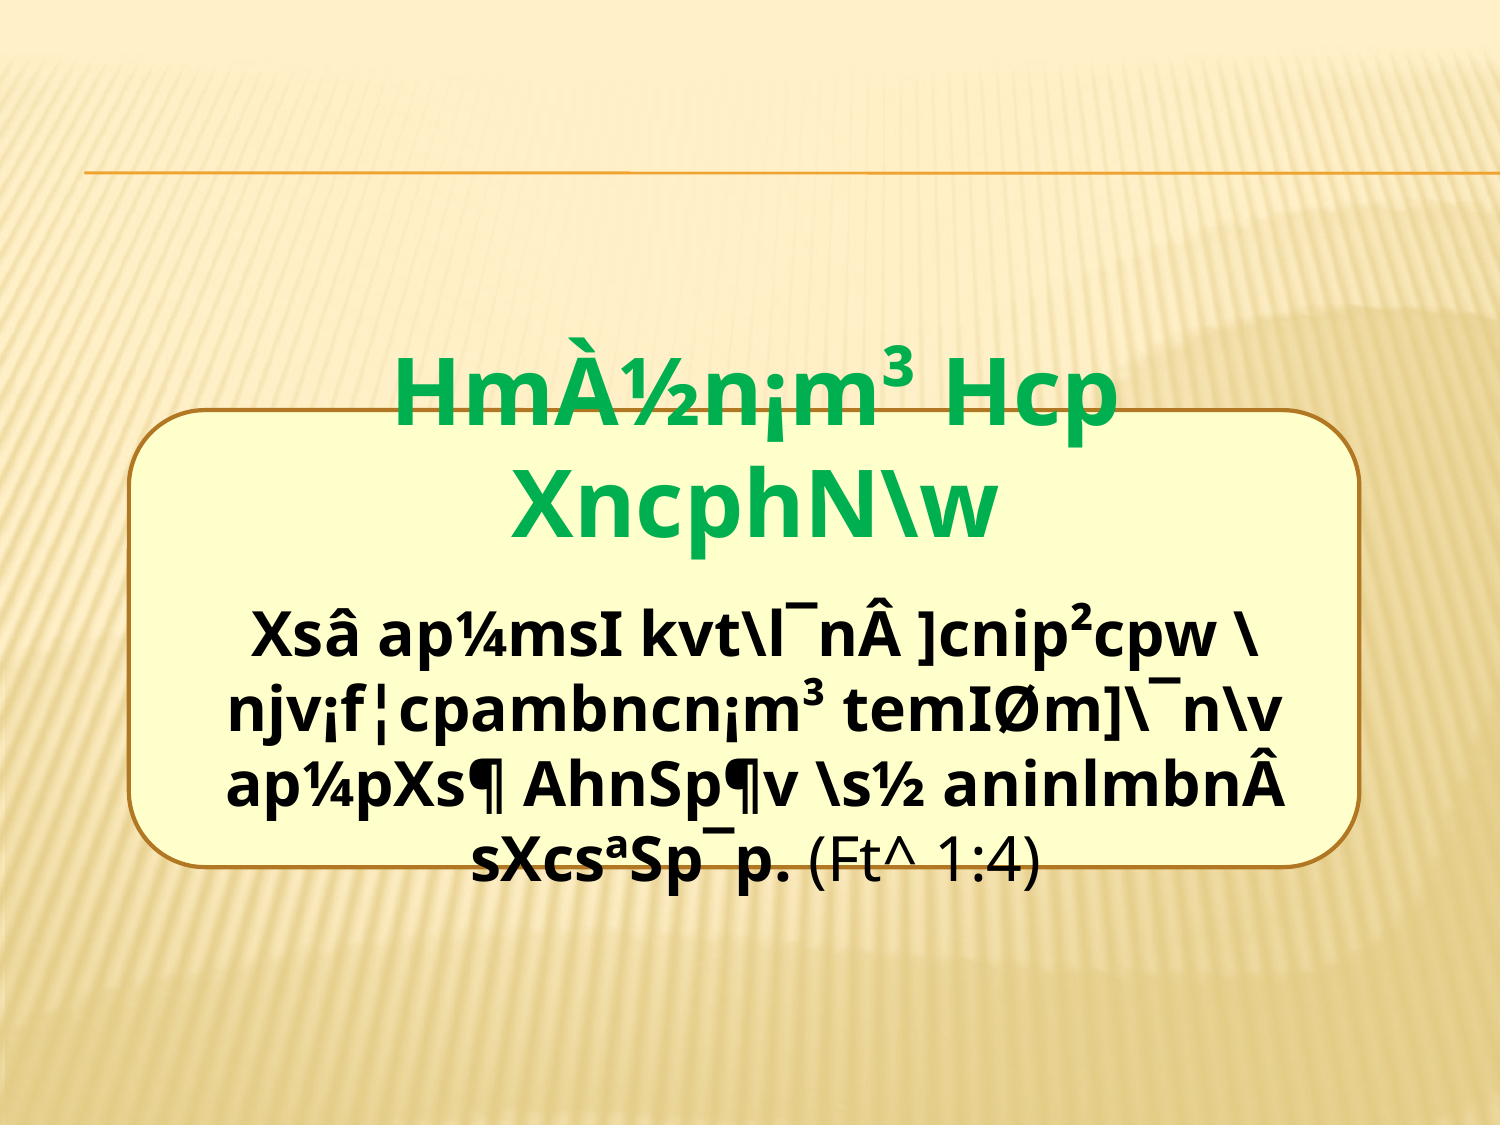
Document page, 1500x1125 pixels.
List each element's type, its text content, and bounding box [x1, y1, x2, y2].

text_box [126, 413, 175, 864]
text_box [1336, 428, 1362, 849]
text_box HmÀ½n¡m³ Hcp XncphN\w Xsâ ap¼msI kvt\l¯nÂ ]cnip²cpw \njv¡f¦cpambncn¡m³ temIØm]\¯n\v ap¼pXs¶ AhnSp¶v \s½ aninlmbnÂ sXcsªSp¯p. (Ft^ 1:4) [175, 323, 1336, 1056]
